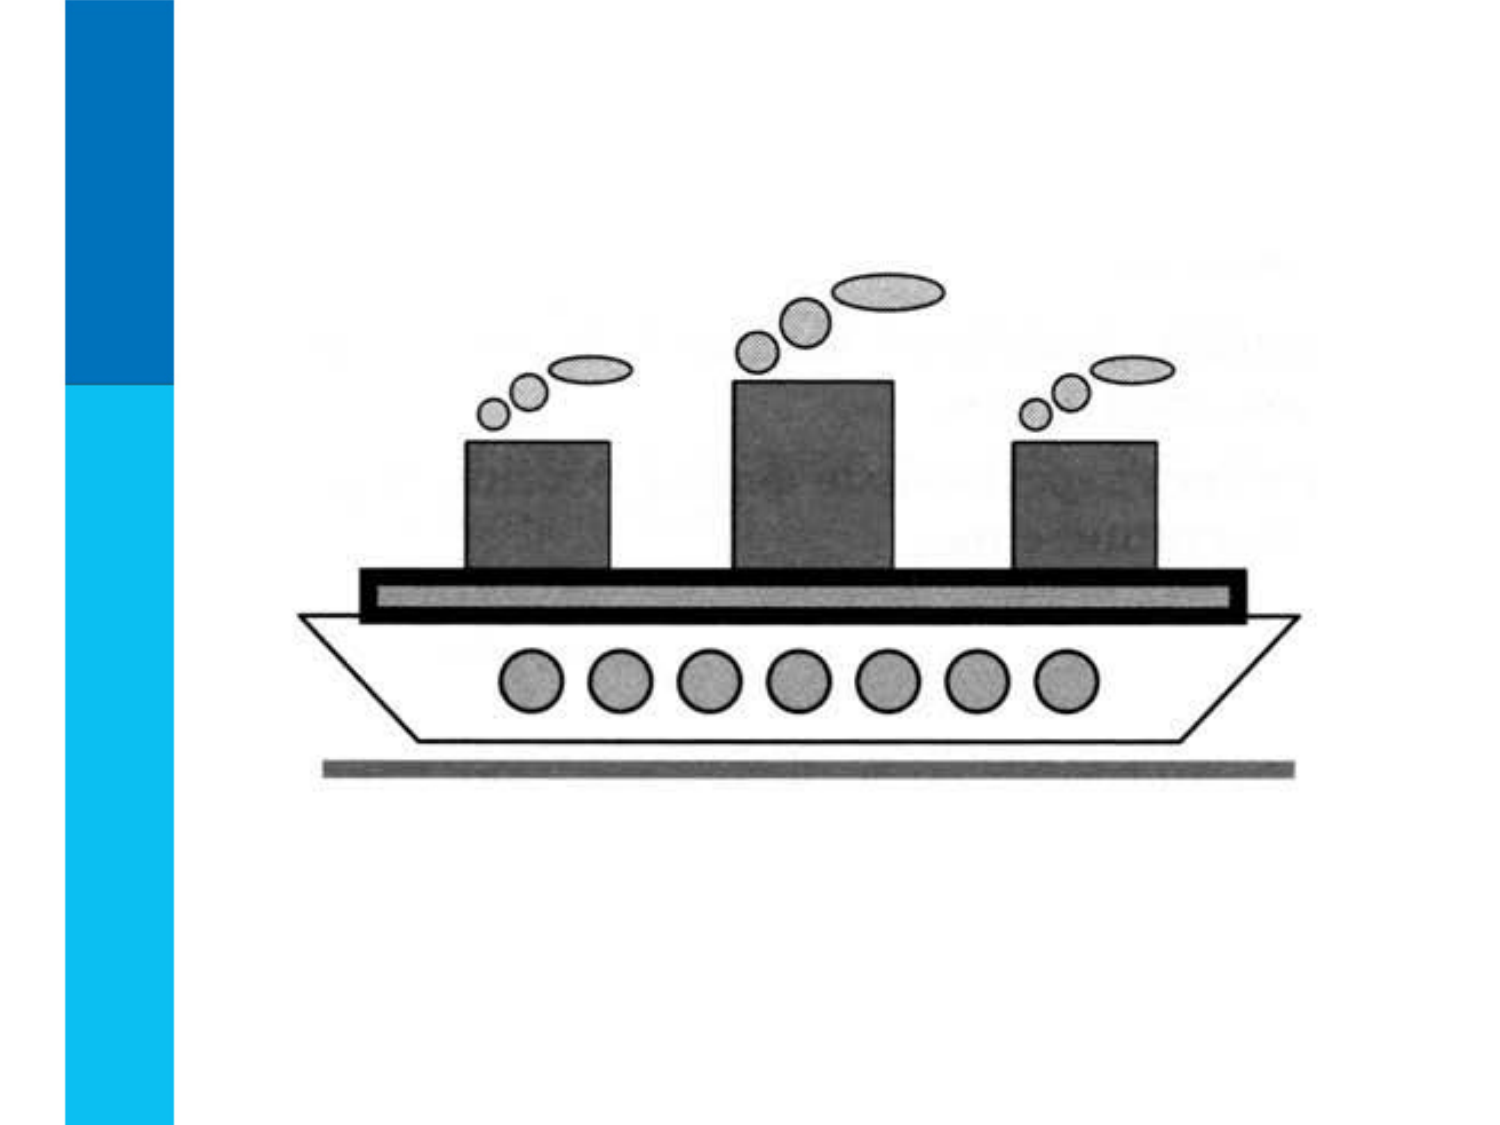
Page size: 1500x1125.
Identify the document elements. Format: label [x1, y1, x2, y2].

picture [0, 0, 1500, 1125]
list [182, 243, 1389, 813]
